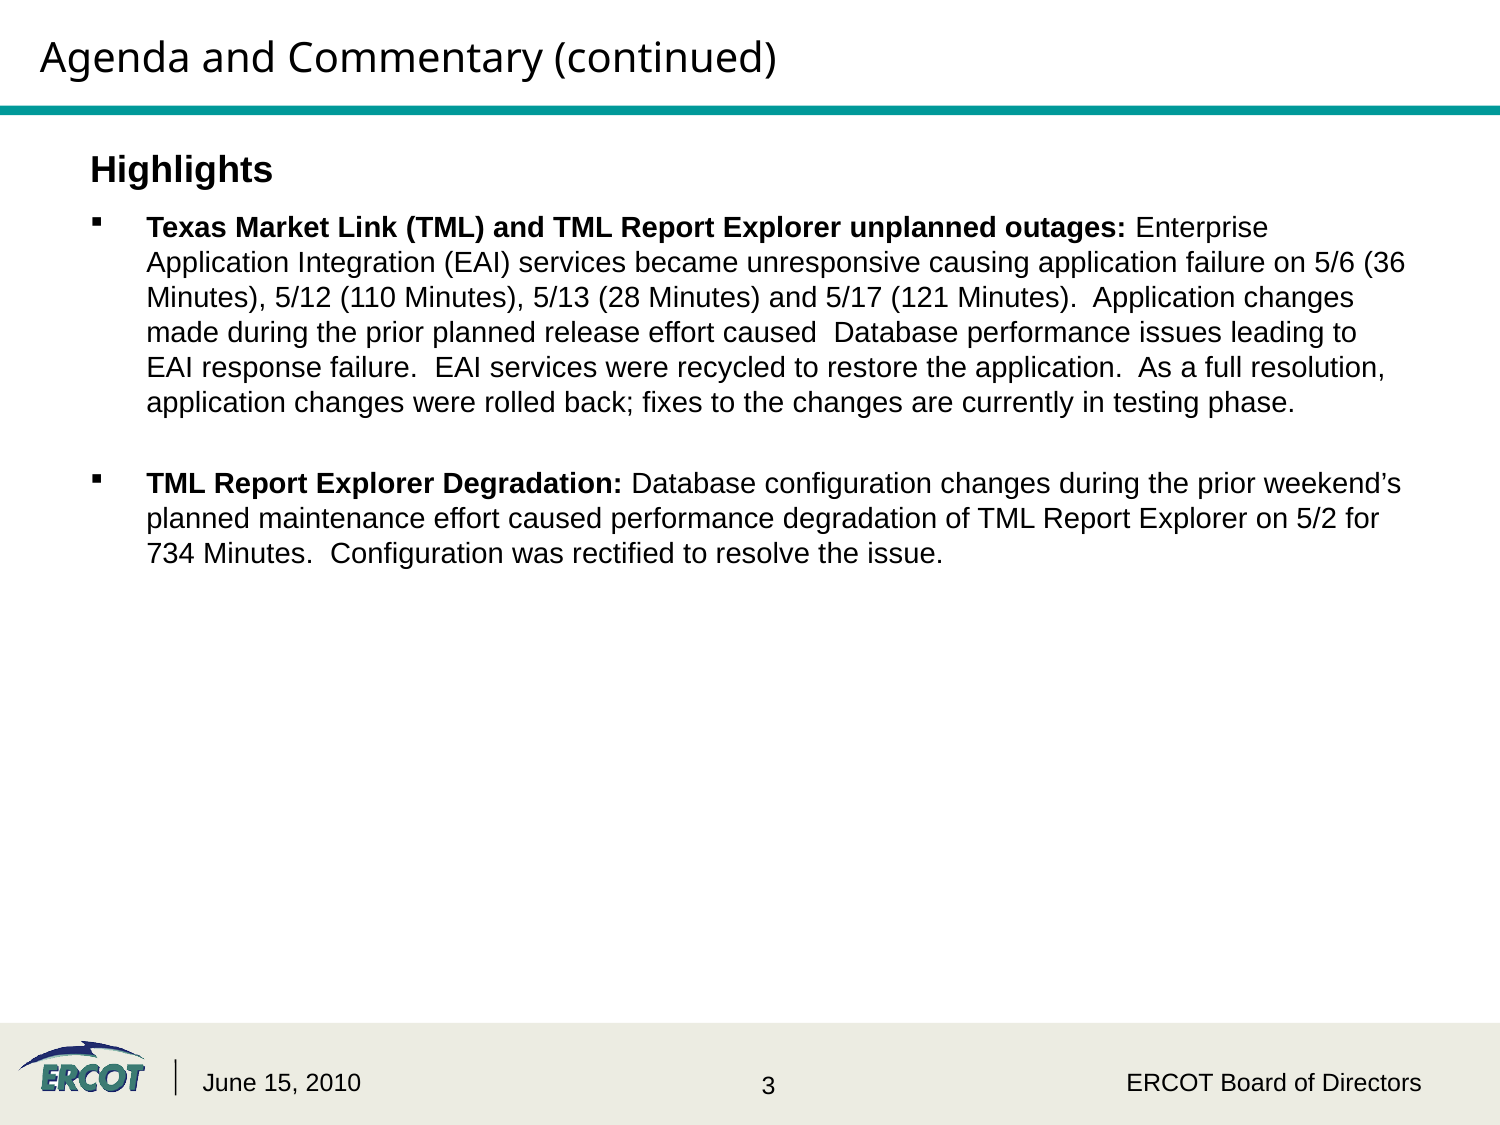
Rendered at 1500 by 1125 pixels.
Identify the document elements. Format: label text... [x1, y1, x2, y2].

footer ERCOT Board of Directors [1024, 1059, 1438, 1125]
list Highlights Texas Market Link (TML) and TML Report Explorer unplanned outages: Enterprise Application Integration (EAI) services became unresponsive causing application failure on 5/6 (36 Minutes), 5/12 (110 Minutes), 5/13 (28 Minutes) and 5/17 (121 Minutes). Application changes made during the prior planned release effort caused Database performance issues leading to EAI response failure. EAI services were recycled to restore the application. As a full resolution, application changes were rolled back; fixes to the changes are currently in testing phase. TML Report Explorer Degradation: Database configuration changes during the prior weekend’s planned maintenance effort caused performance degradation of TML Report Explorer on 5/2 for 734 Minutes. Configuration was rectified to resolve the issue. [74, 137, 1426, 1013]
picture [10, 1031, 151, 1111]
title Agenda and Commentary (continued) [24, 0, 1451, 113]
text_box June 15, 2010 [187, 1059, 538, 1125]
